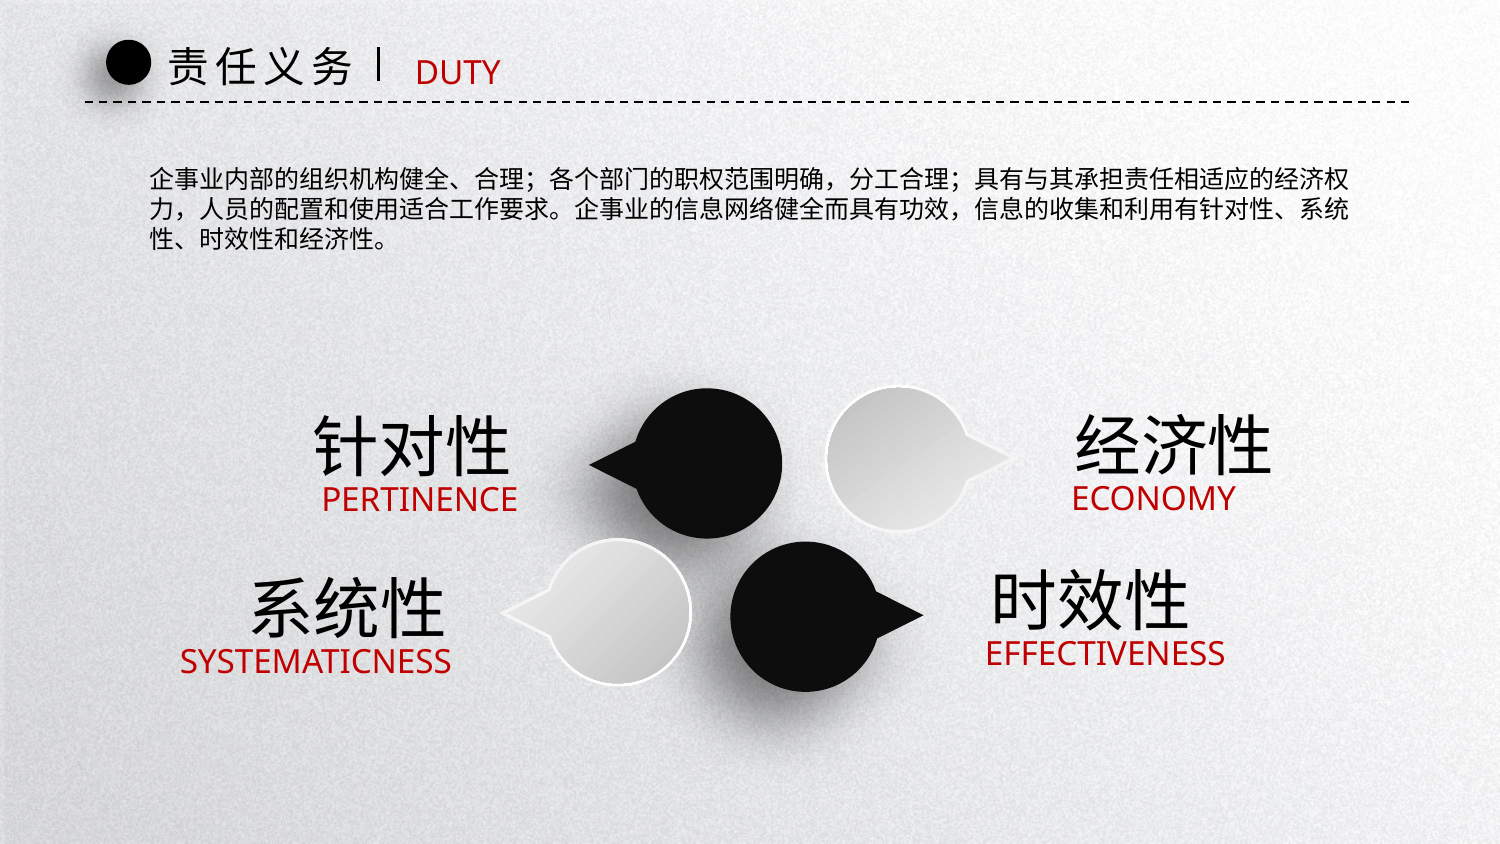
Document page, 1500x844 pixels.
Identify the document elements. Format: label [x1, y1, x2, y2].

text_box [846, 362, 996, 556]
picture [0, 0, 1500, 844]
text_box [521, 515, 671, 709]
